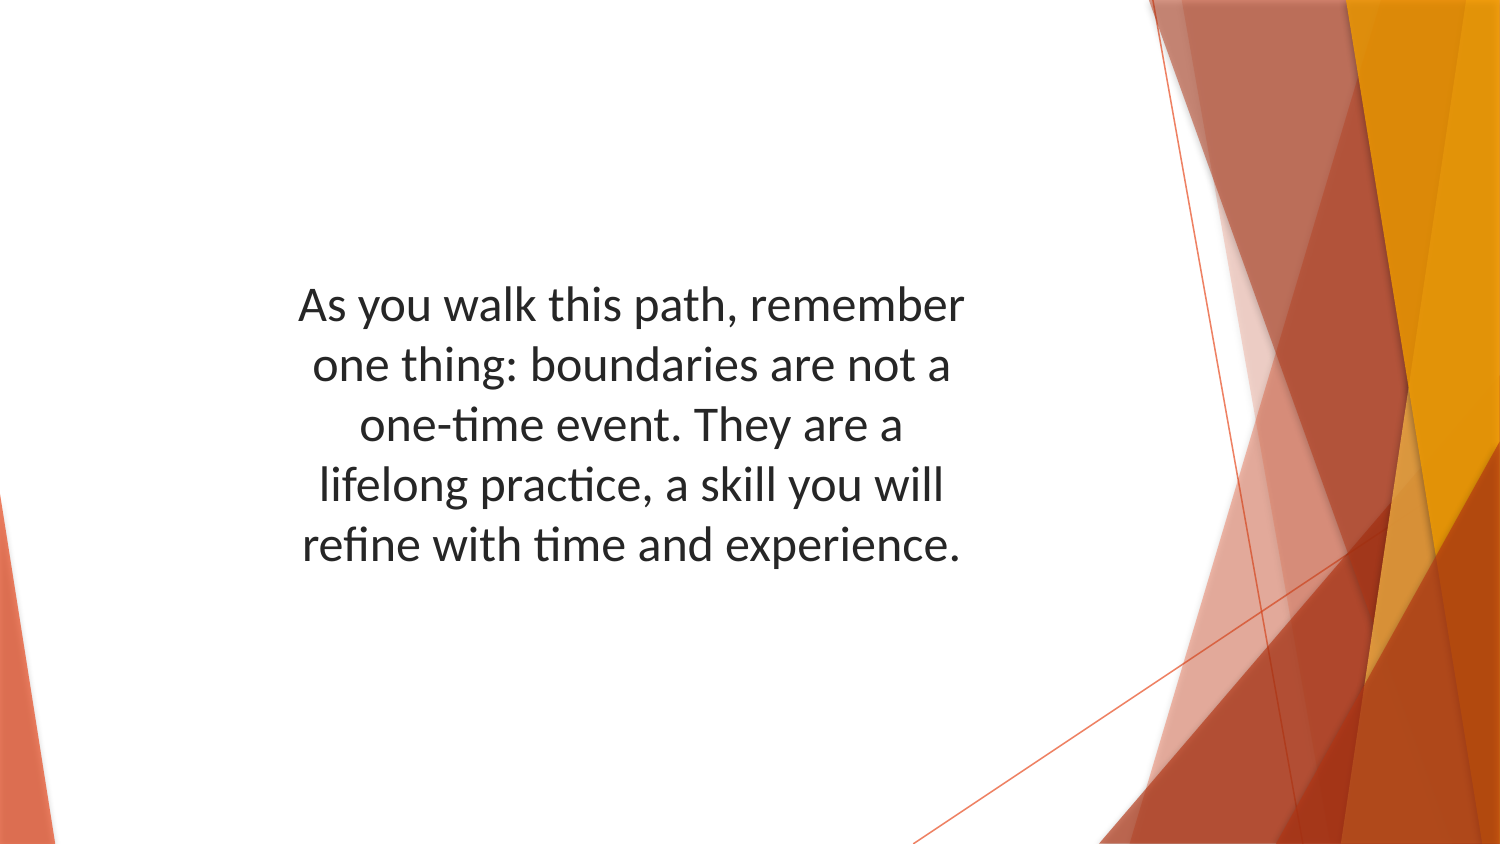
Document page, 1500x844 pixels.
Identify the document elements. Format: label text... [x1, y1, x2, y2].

list As you walk this path, remember one thing: boundaries are not a one-time event. They are a lifelong practice, a skill you will refine with time and experience. [277, 197, 987, 647]
